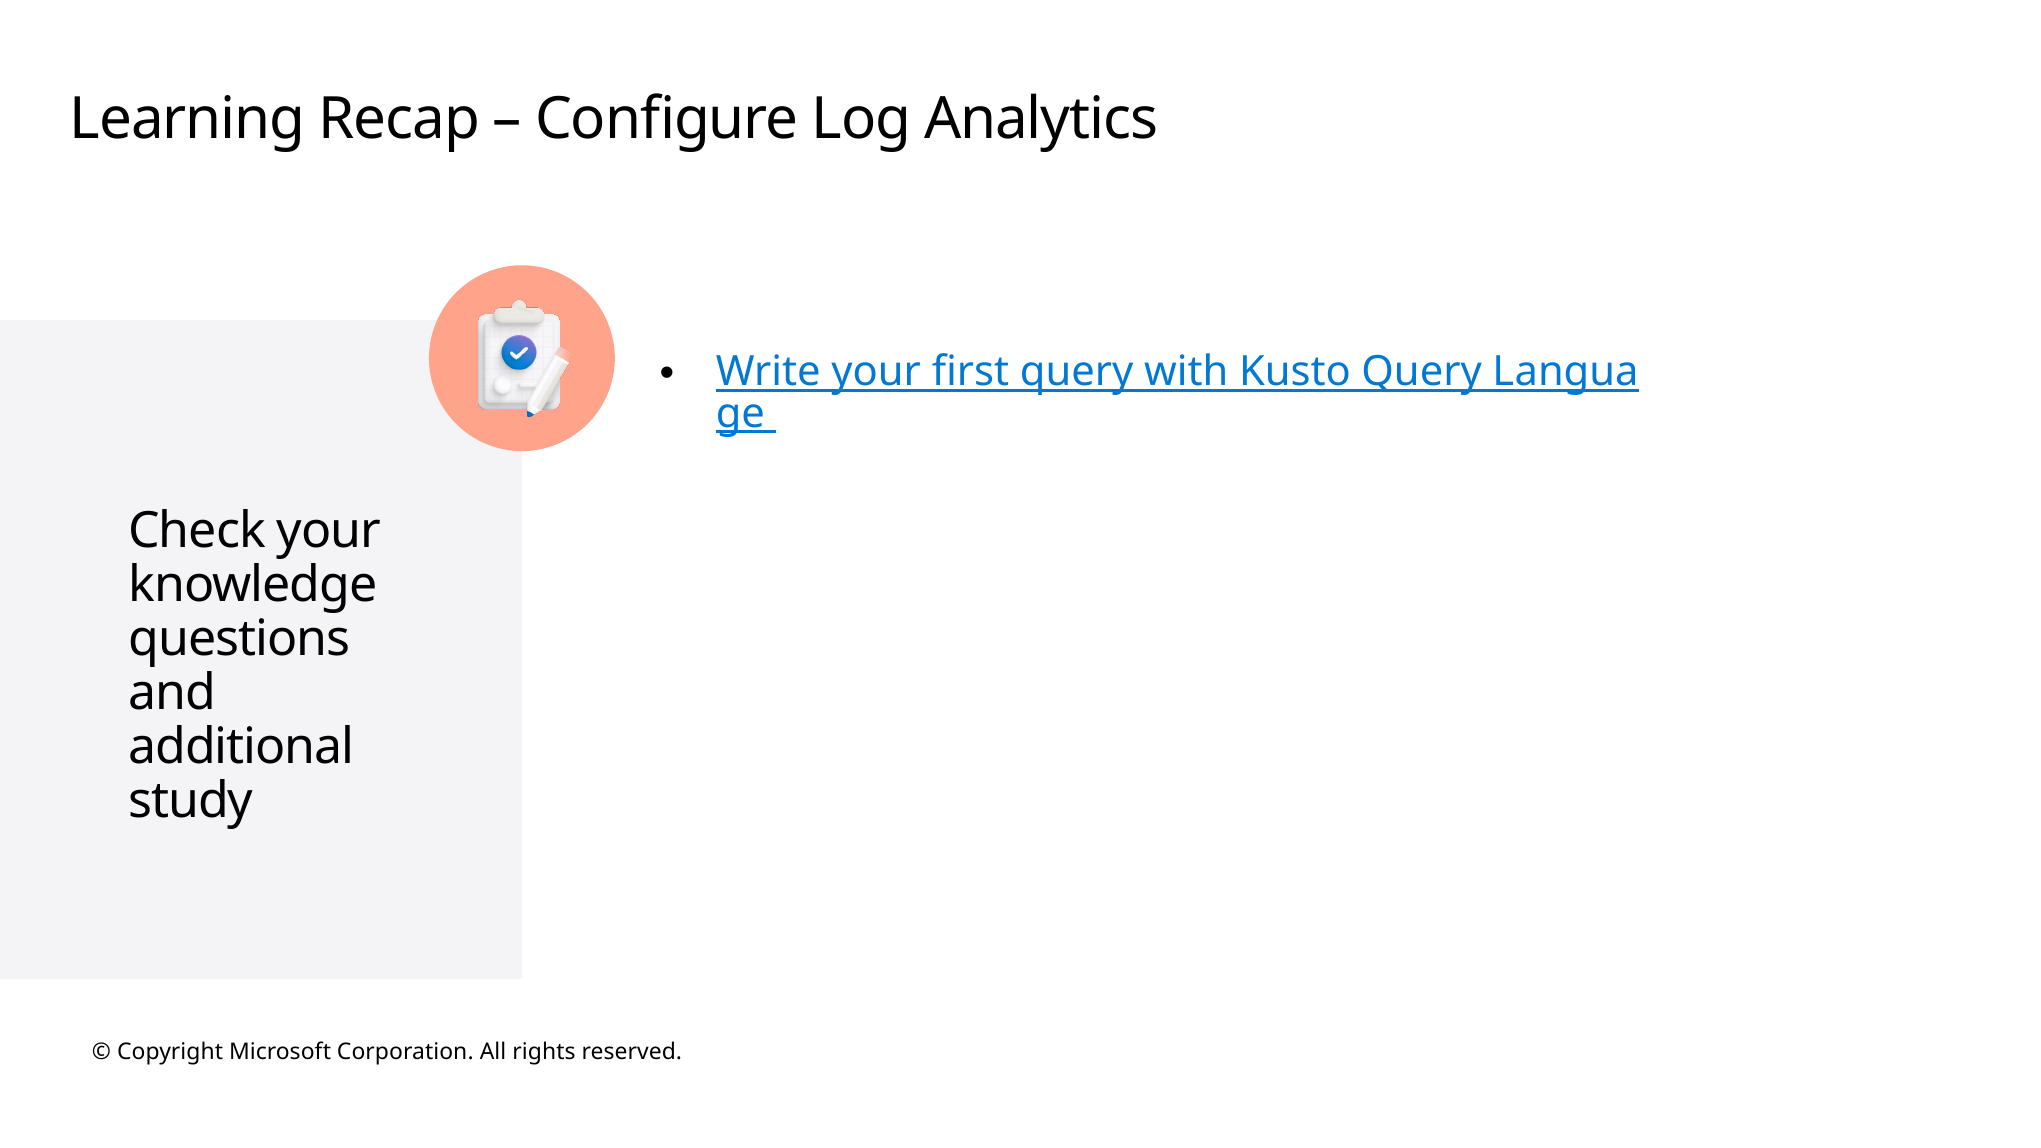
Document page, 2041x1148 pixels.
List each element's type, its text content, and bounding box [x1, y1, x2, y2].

title Learning Recap – Configure Log Analytics [70, 73, 1968, 188]
text_box Write your first query with Kusto Query Language [644, 336, 1665, 408]
picture [463, 300, 580, 417]
